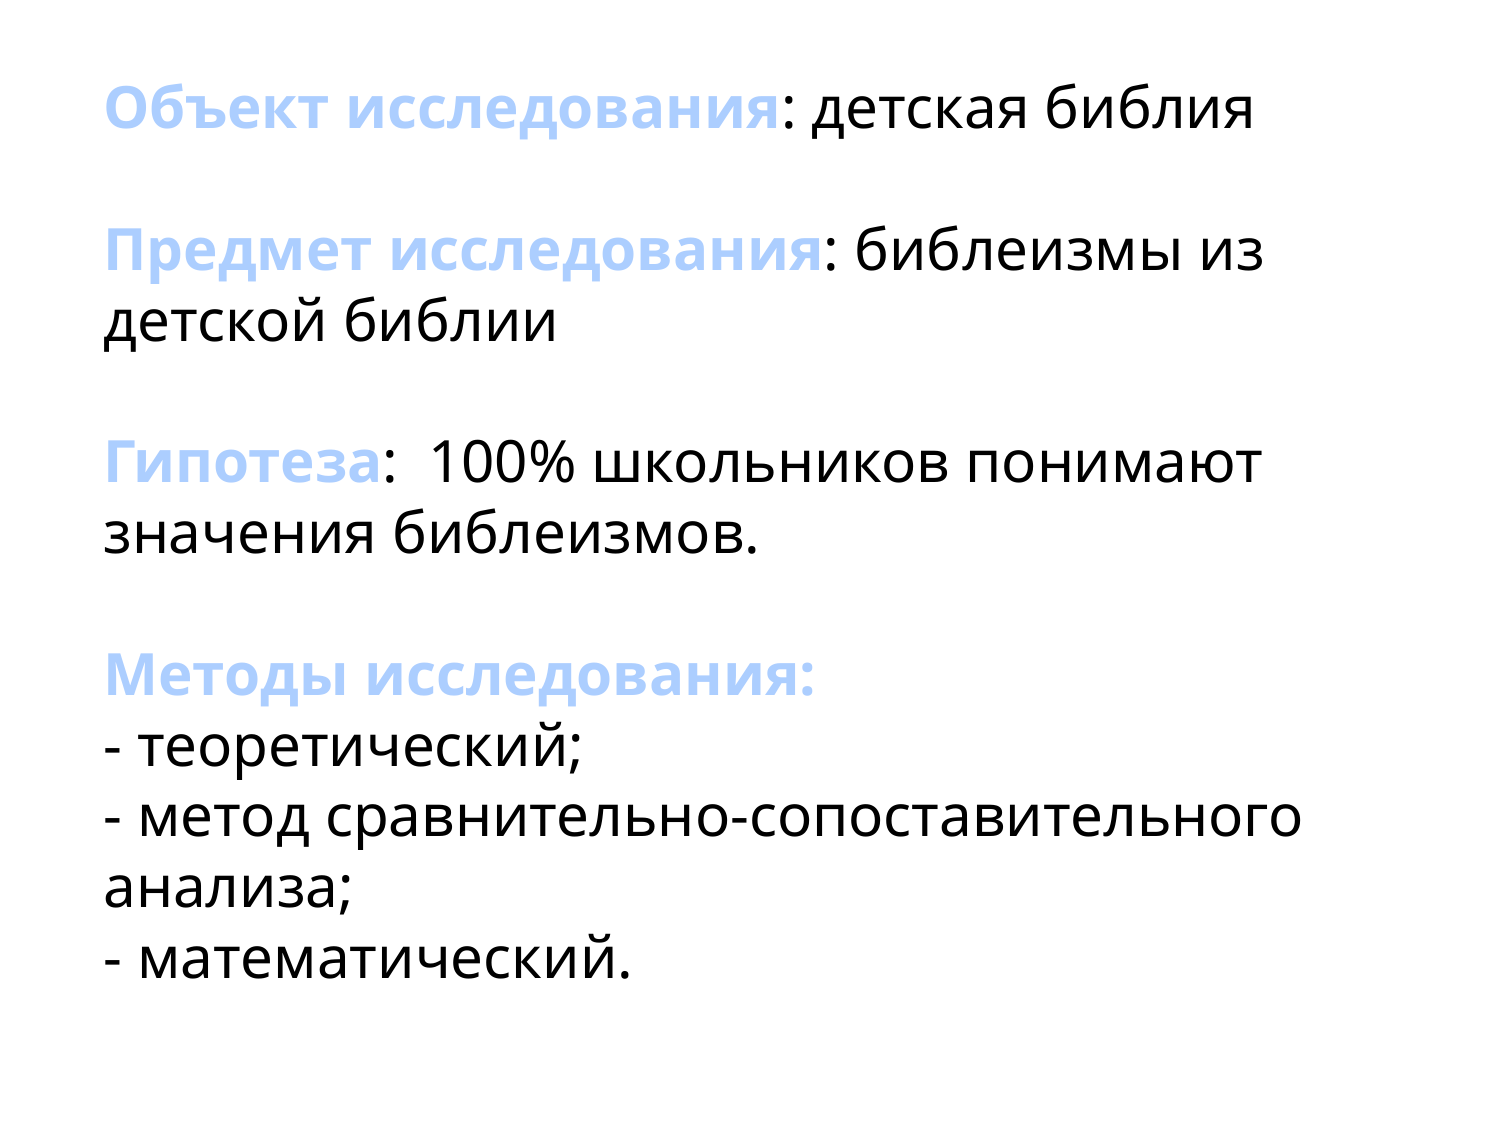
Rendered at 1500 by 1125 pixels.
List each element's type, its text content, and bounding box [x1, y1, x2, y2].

title Объект исследования: детская библия Предмет исследования: библеизмы из детской библии Гипотеза: 100% школьников понимают значения библеизмов. Методы исследования: - теоретический; - метод сравнительно-сопоставительного анализа; - математический. [88, 54, 1459, 1077]
